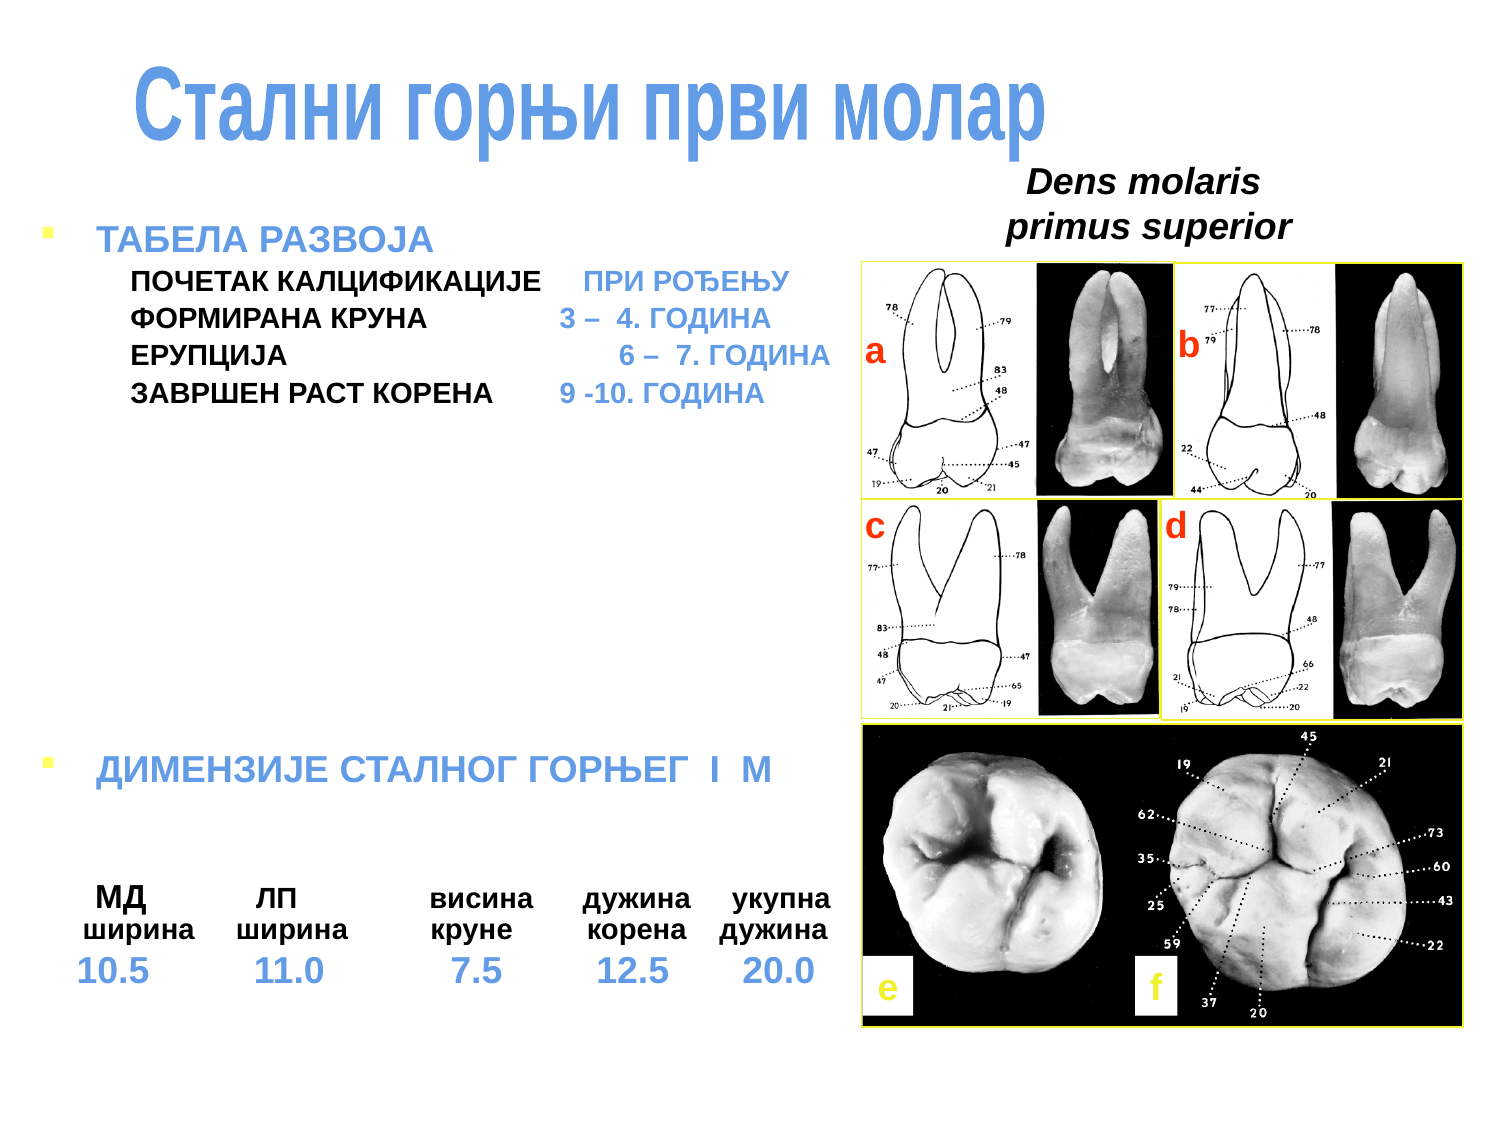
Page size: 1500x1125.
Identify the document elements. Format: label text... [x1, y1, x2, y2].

picture [862, 724, 1463, 1026]
text_box Dens molaris primus superior [962, 149, 1325, 255]
text_box ТАБЕЛА РАЗВОЈА ПОЧЕТАК КАЛЦИФИКАЦИЈЕ ПРИ РОЂЕЊУ ФОРМИРАНА КРУНА 3 – 4. ГОДИНА ЕРУПЦИЈА 6 – 7. ГОДИНА ЗАВРШЕН РАСТ КОРЕНА 9 -10. ГОДИНА ДИМЕНЗИЈЕ СТАЛНОГ ГОРЊЕГ I М МД ЛП висина дужина укупна ширина ширина круне корена дужина 10.5 11.0 7.5 12.5 20.0 [24, 125, 874, 1075]
picture [862, 262, 1463, 720]
text_box a [850, 318, 862, 379]
text_box c [850, 493, 862, 554]
